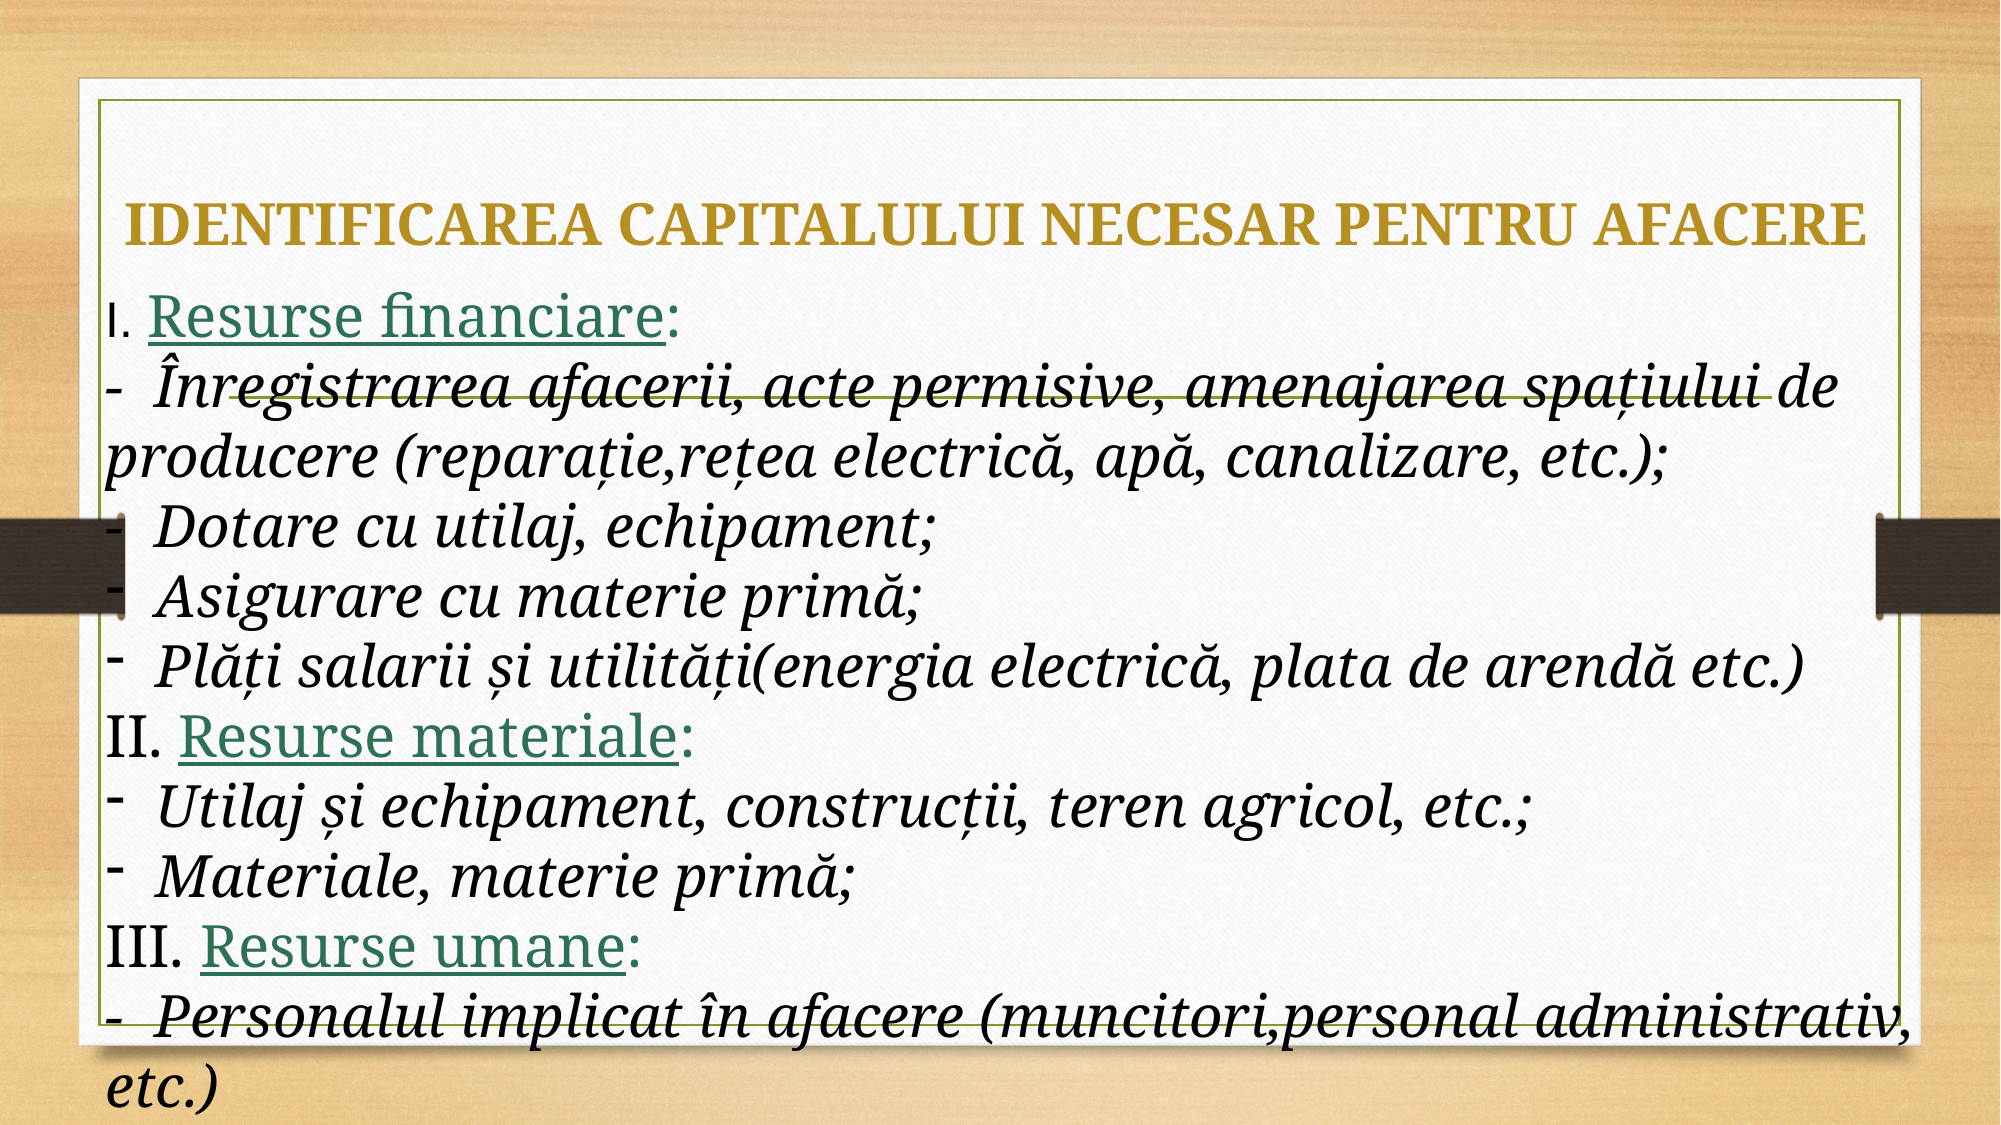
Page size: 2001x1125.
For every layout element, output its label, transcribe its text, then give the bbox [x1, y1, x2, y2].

picture [0, 0, 2001, 1125]
title IDENTIFICAREA CAPITALULUI NECESAR PENTRU AFACERE [59, 163, 1934, 282]
picture [101, 101, 1898, 163]
text_box I. Resurse financiare: - Înregistrarea afacerii, acte permisive, amenajarea spațiului de producere (reparație,rețea electrică, apă, canalizare, etc.); - Dotare cu utilaj, echipament; Asigurare cu materie primă; Plăți salarii și utilități(energia electrică, plata de arendă etc.) II. Resurse materiale: Utilaj și echipament, construcții, teren agricol, etc.; Materiale, materie primă; III. Resurse umane: - Personalul implicat în afacere (muncitori,personal administrativ, etc.) [90, 271, 1950, 1125]
